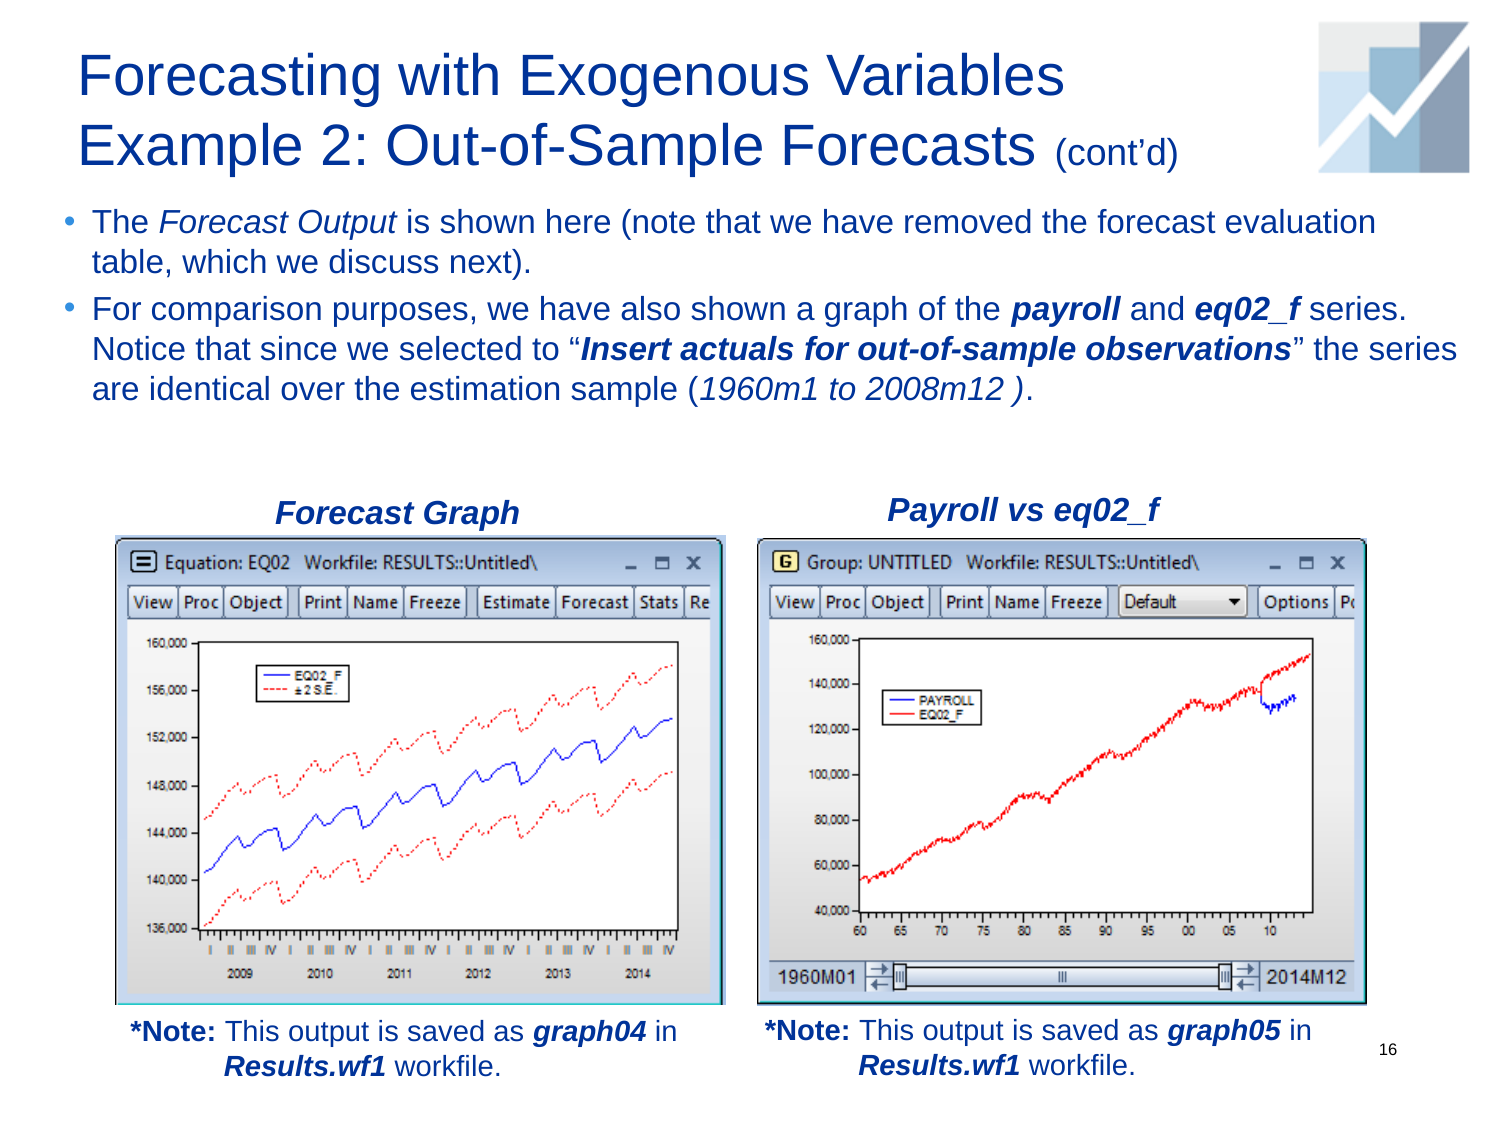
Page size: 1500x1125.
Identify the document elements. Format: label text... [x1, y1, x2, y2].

picture [757, 538, 1368, 1006]
text_box Forecast Graph [260, 483, 546, 533]
list The Forecast Output is shown here (note that we have removed the forecast evaluation table, which we discuss next). For comparison purposes, we have also shown a graph of the payroll and eq02_f series. Notice that since we selected to “Insert actuals for out-of-sample observations” the series are identical over the estimation sample (1960m1 to 2008m12 ). [48, 193, 1478, 325]
title Forecasting with Exogenous Variables Example 2: Out-of-Sample Forecasts (cont’d) [62, 0, 1297, 185]
text_box Payroll vs eq02_f [872, 480, 1252, 536]
picture [115, 535, 726, 1005]
text_box *Note: This output is saved as graph04 in Results.wf1 workfile. [115, 1010, 726, 1089]
picture [1300, 11, 1479, 181]
text_box *Note: This output is saved as graph05 in Results.wf1 workfile. [750, 1004, 1360, 1087]
slide_number 16 [1360, 1015, 1413, 1067]
